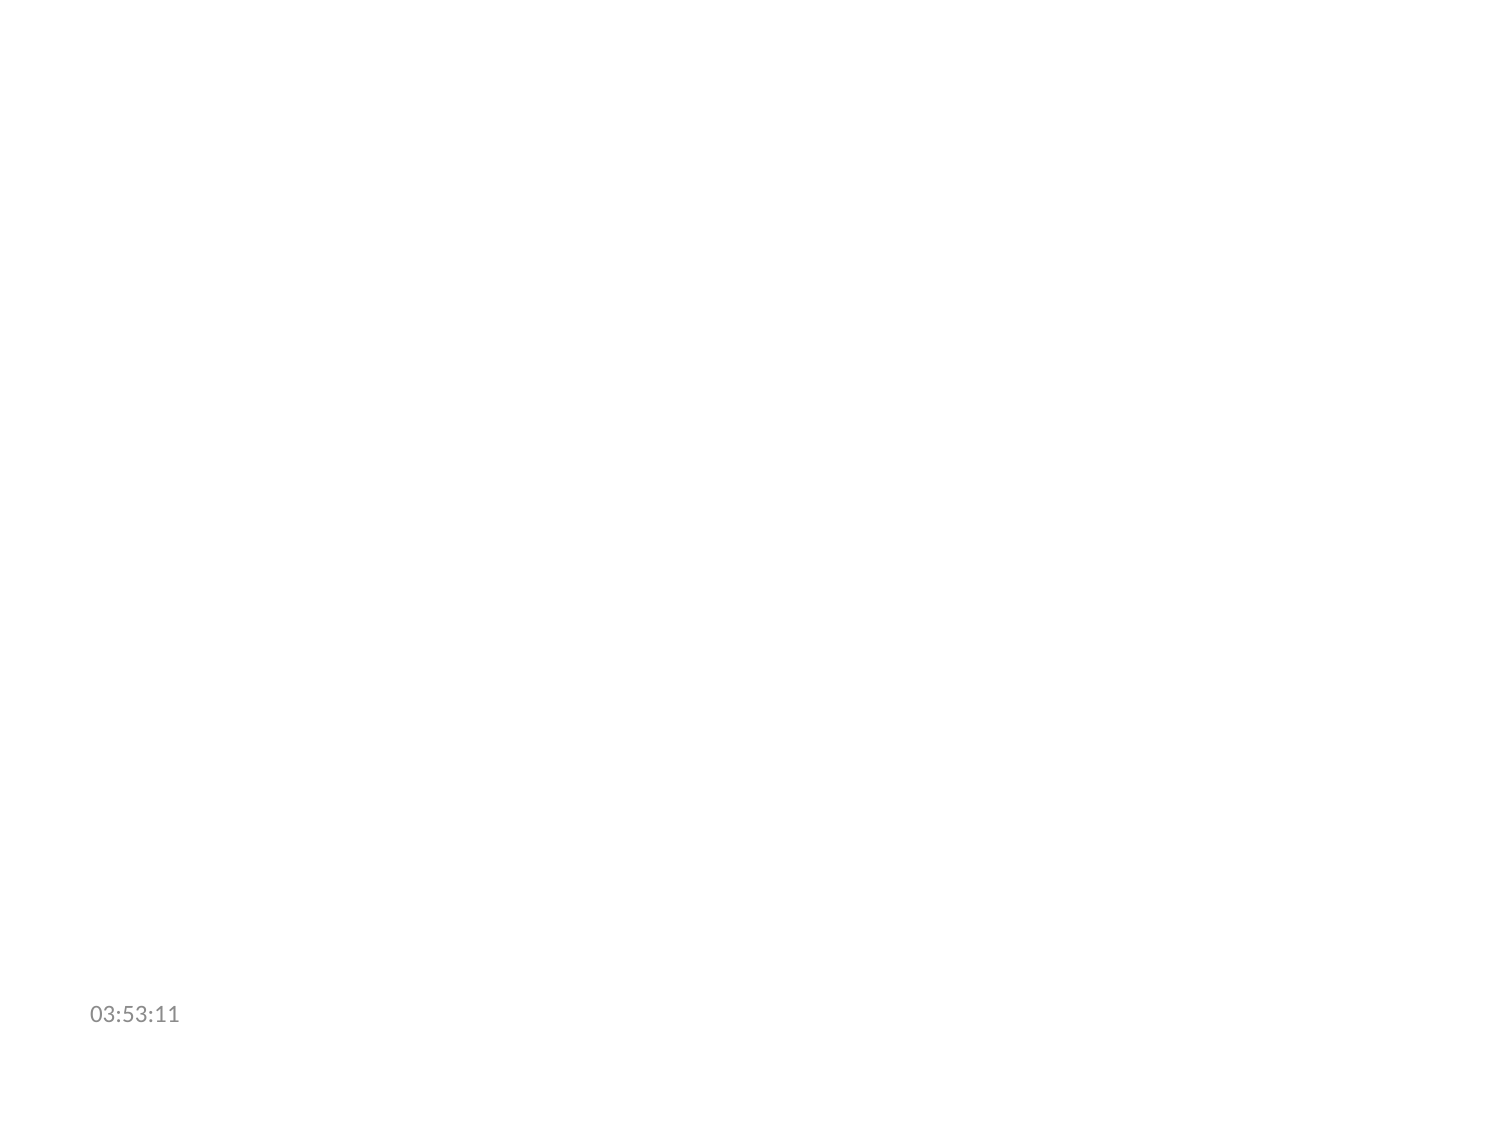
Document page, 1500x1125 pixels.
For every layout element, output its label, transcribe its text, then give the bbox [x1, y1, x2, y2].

text_box 15:35:09 [75, 982, 425, 1043]
